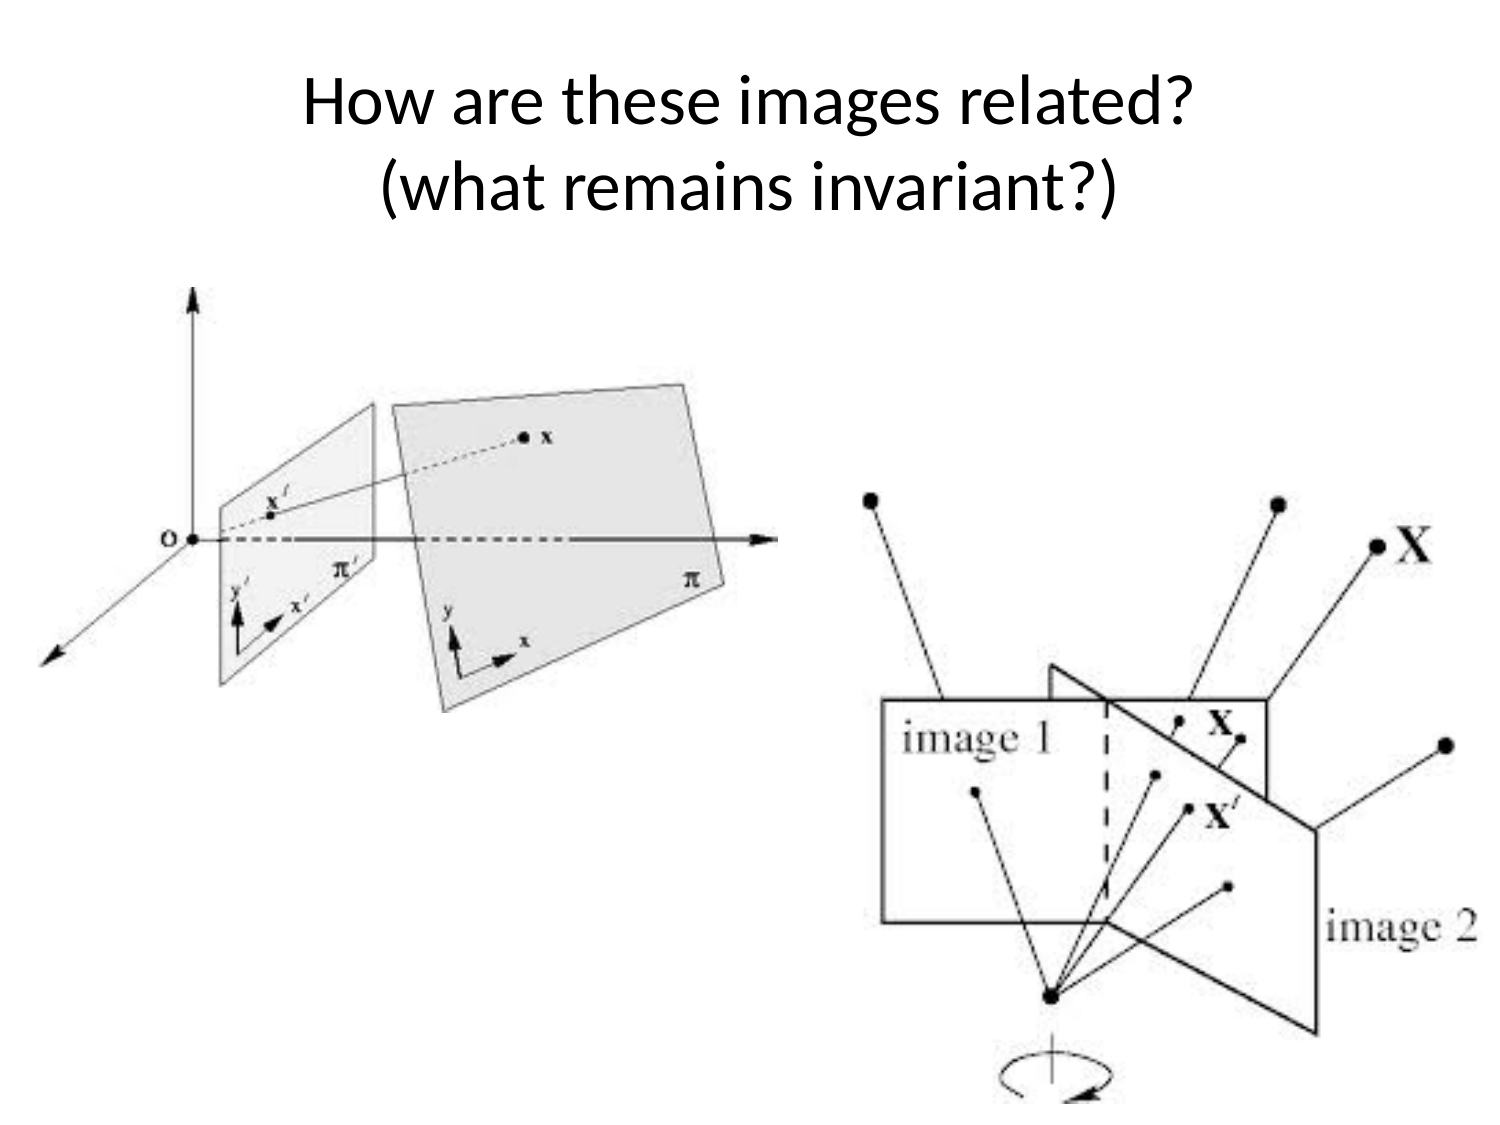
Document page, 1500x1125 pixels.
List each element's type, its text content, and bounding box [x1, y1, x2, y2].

title How are these images related? (what remains invariant?) [75, 45, 1425, 233]
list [37, 287, 778, 713]
picture [862, 491, 1483, 1104]
